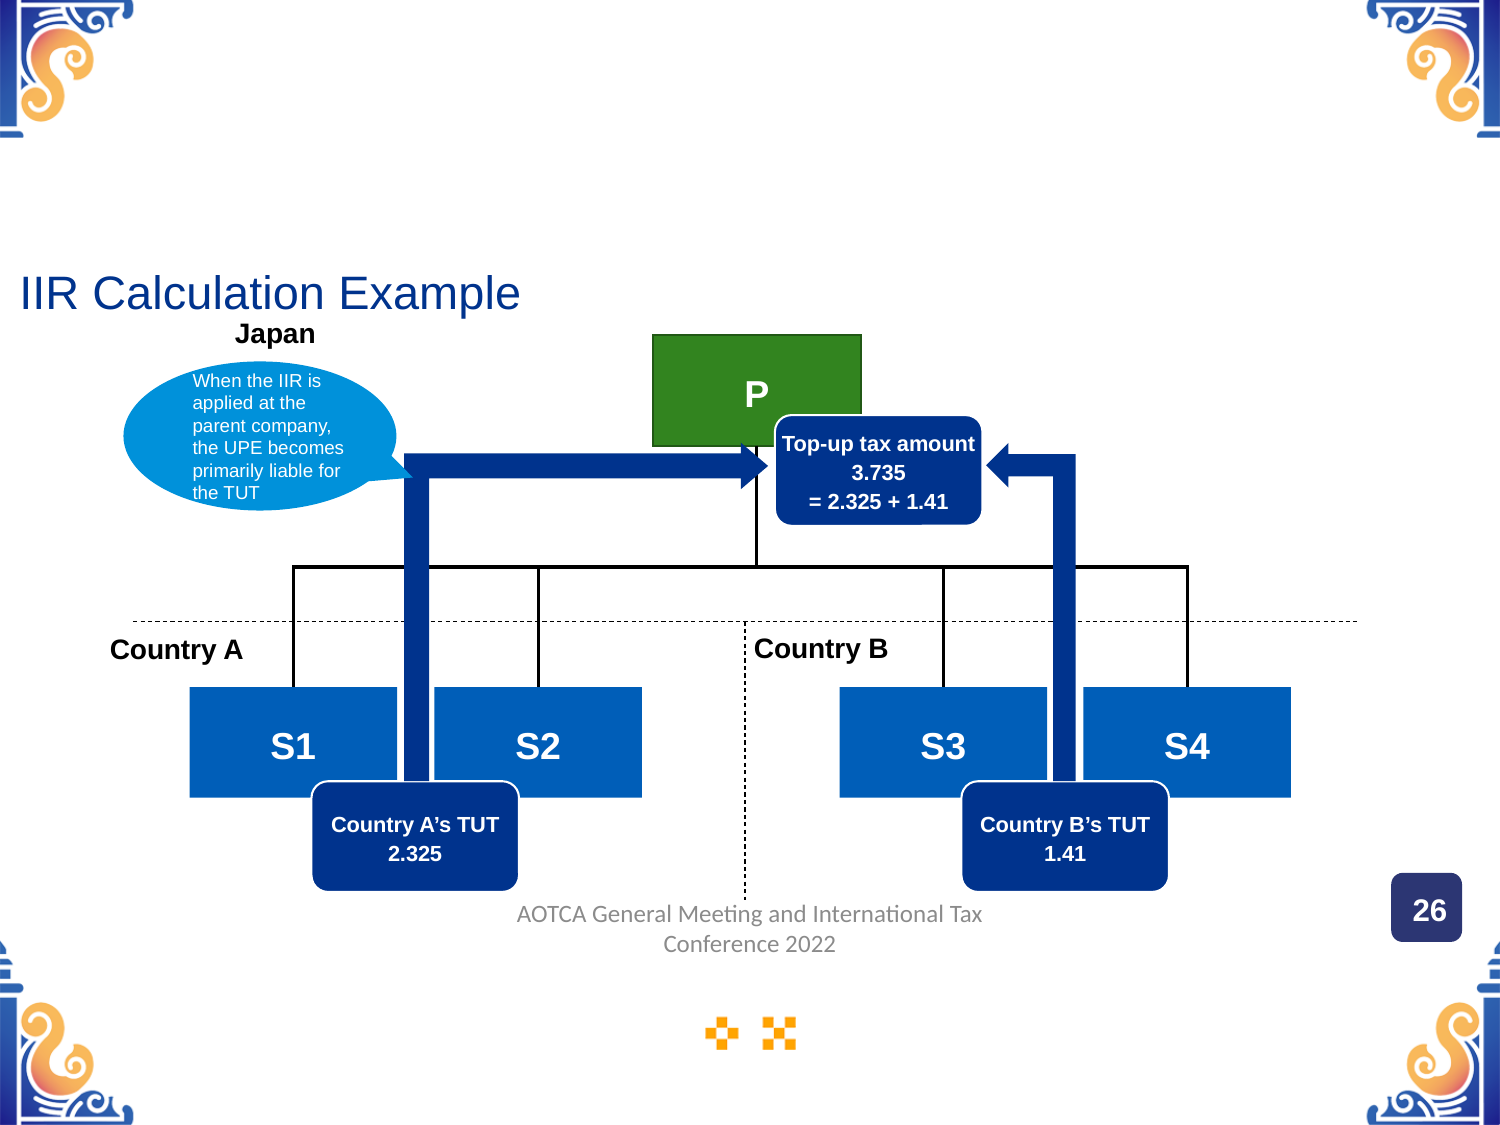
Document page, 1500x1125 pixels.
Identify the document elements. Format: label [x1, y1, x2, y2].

text_box [404, 334, 646, 799]
picture [0, 0, 1500, 1125]
text_box [729, 473, 971, 660]
text_box [851, 351, 1093, 782]
text_box [526, 457, 769, 676]
